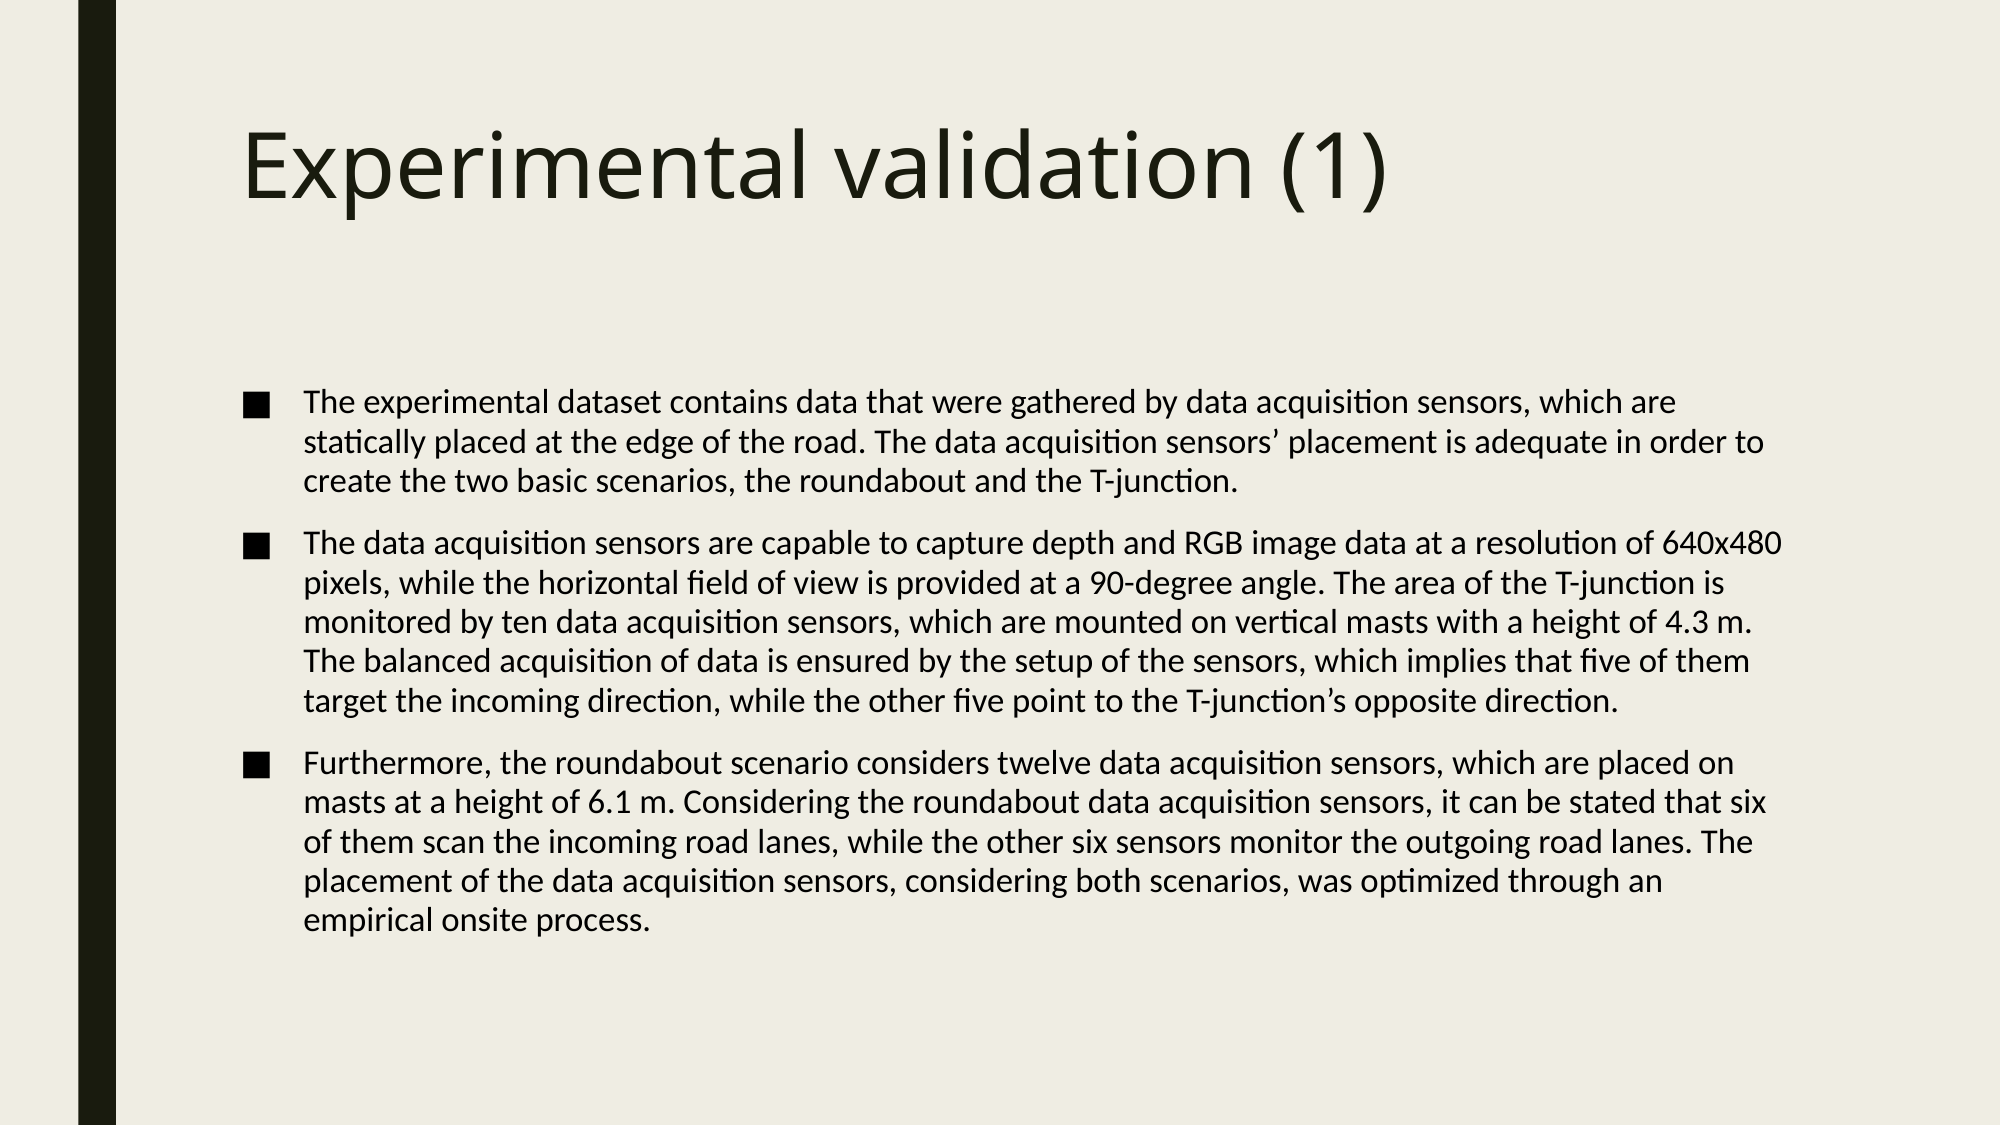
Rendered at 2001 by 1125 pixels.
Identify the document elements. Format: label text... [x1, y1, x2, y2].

title Experimental validation (1) [225, 112, 1800, 357]
list The experimental dataset contains data that were gathered by data acquisition sensors, which are statically placed at the edge of the road. The data acquisition sensors’ placement is adequate in order to create the two basic scenarios, the roundabout and the T-junction. The data acquisition sensors are capable to capture depth and RGB image data at a resolution of 640x480 pixels, while the horizontal field of view is provided at a 90-degree angle. The area of the T-junction is monitored by ten data acquisition sensors, which are mounted on vertical masts with a height of 4.3 m. The balanced acquisition of data is ensured by the setup of the sensors, which implies that five of them target the incoming direction, while the other five point to the T-junction’s opposite direction. Furthermore, the roundabout scenario considers twelve data acquisition sensors, which are placed on masts at a height of 6.1 m. Considering the roundabout data acquisition sensors, it can be stated that six of them scan the incoming road lanes, while the other six sensors monitor the outgoing road lanes. The placement of the data acquisition sensors, considering both scenarios, was optimized through an empirical onsite process. [225, 375, 1800, 963]
